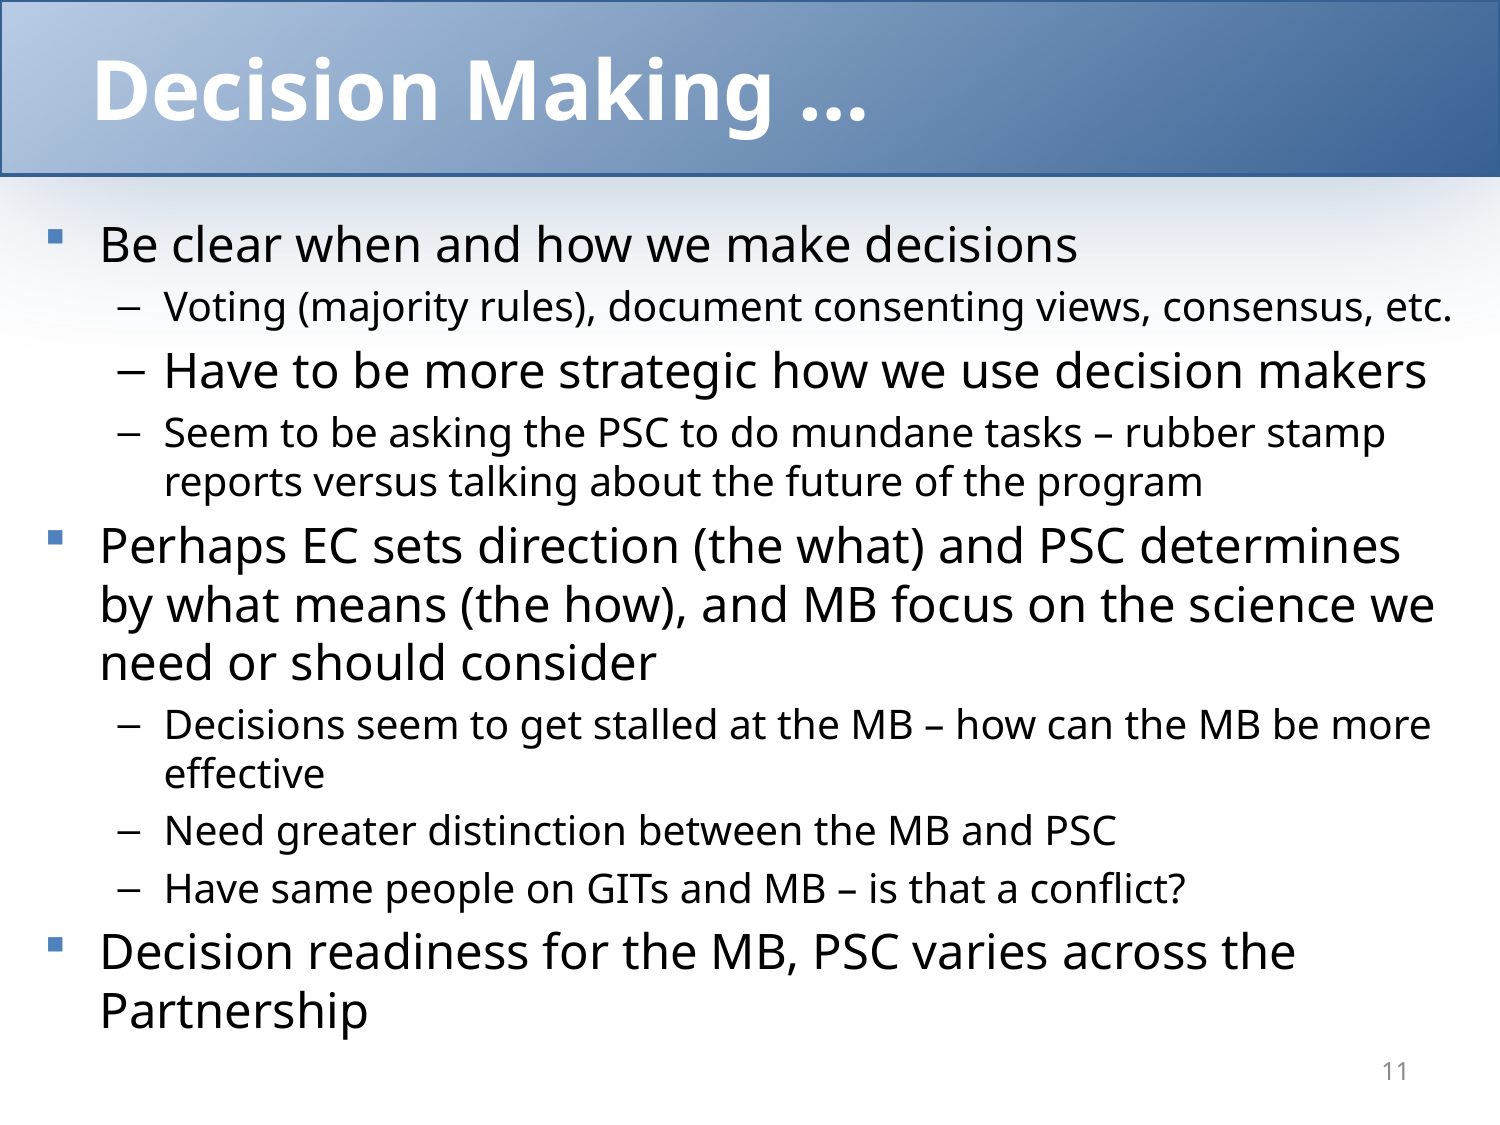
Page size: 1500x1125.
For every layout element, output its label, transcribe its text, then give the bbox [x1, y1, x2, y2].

title Decision Making … [75, 0, 1350, 175]
list Be clear when and how we make decisions Voting (majority rules), document consenting views, consensus, etc. Have to be more strategic how we use decision makers Seem to be asking the PSC to do mundane tasks – rubber stamp reports versus talking about the future of the program Perhaps EC sets direction (the what) and PSC determines by what means (the how), and MB focus on the science we need or should consider Decisions seem to get stalled at the MB – how can the MB be more effective Need greater distinction between the MB and PSC Have same people on GITs and MB – is that a conflict? Decision readiness for the MB, PSC varies across the Partnership [29, 206, 1473, 1103]
slide_number 11 [1074, 1042, 1425, 1103]
